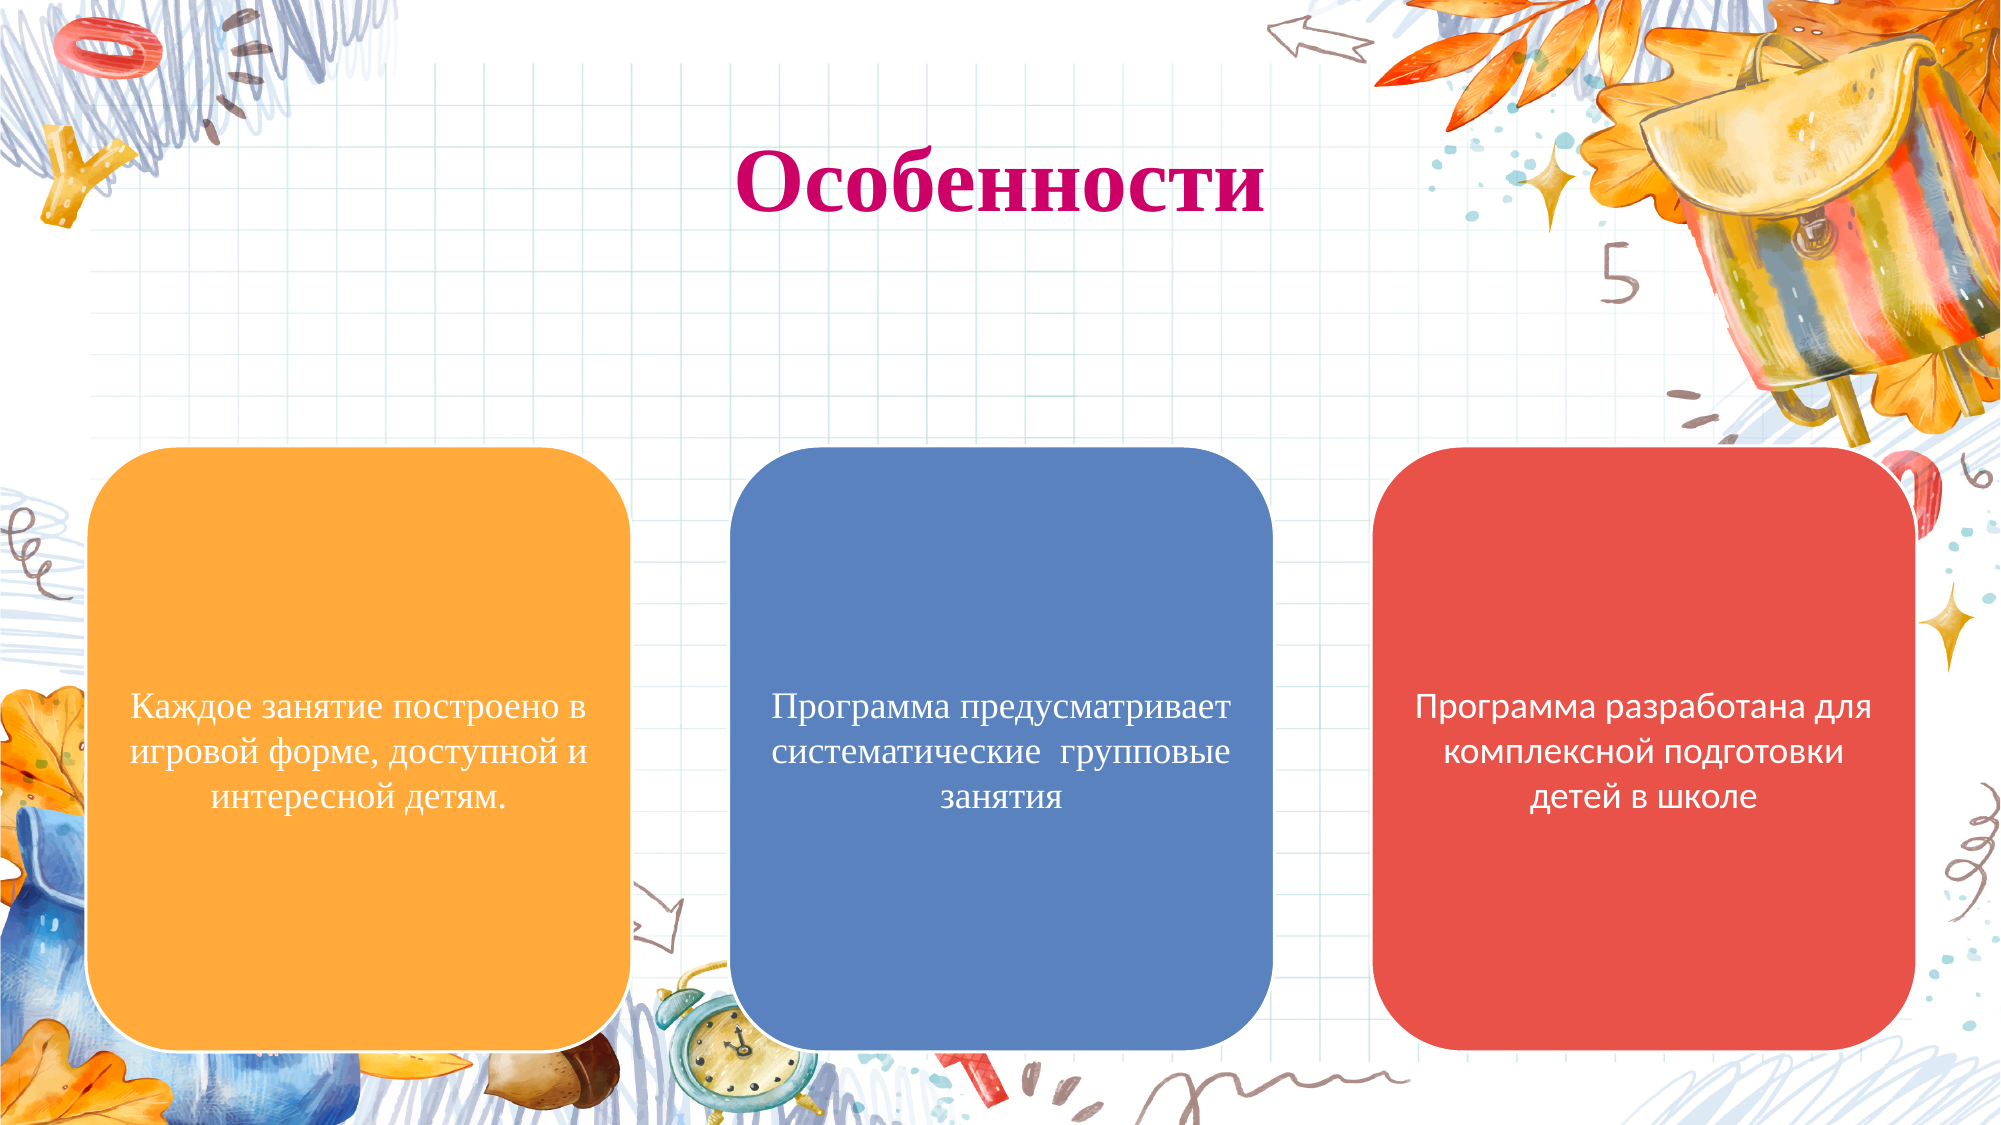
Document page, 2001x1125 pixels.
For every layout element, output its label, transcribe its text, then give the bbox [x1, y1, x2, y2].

title Особенности [319, 72, 1681, 291]
text_box Программа разработана для комплексной подготовки детей в школе [1369, 444, 1919, 1054]
picture [0, 0, 2001, 1125]
text_box Каждое занятие построено в игровой форме, доступной и интересной детям. [84, 444, 634, 1054]
text_box Программа предусматривает систематические групповые занятия [726, 444, 1277, 1054]
